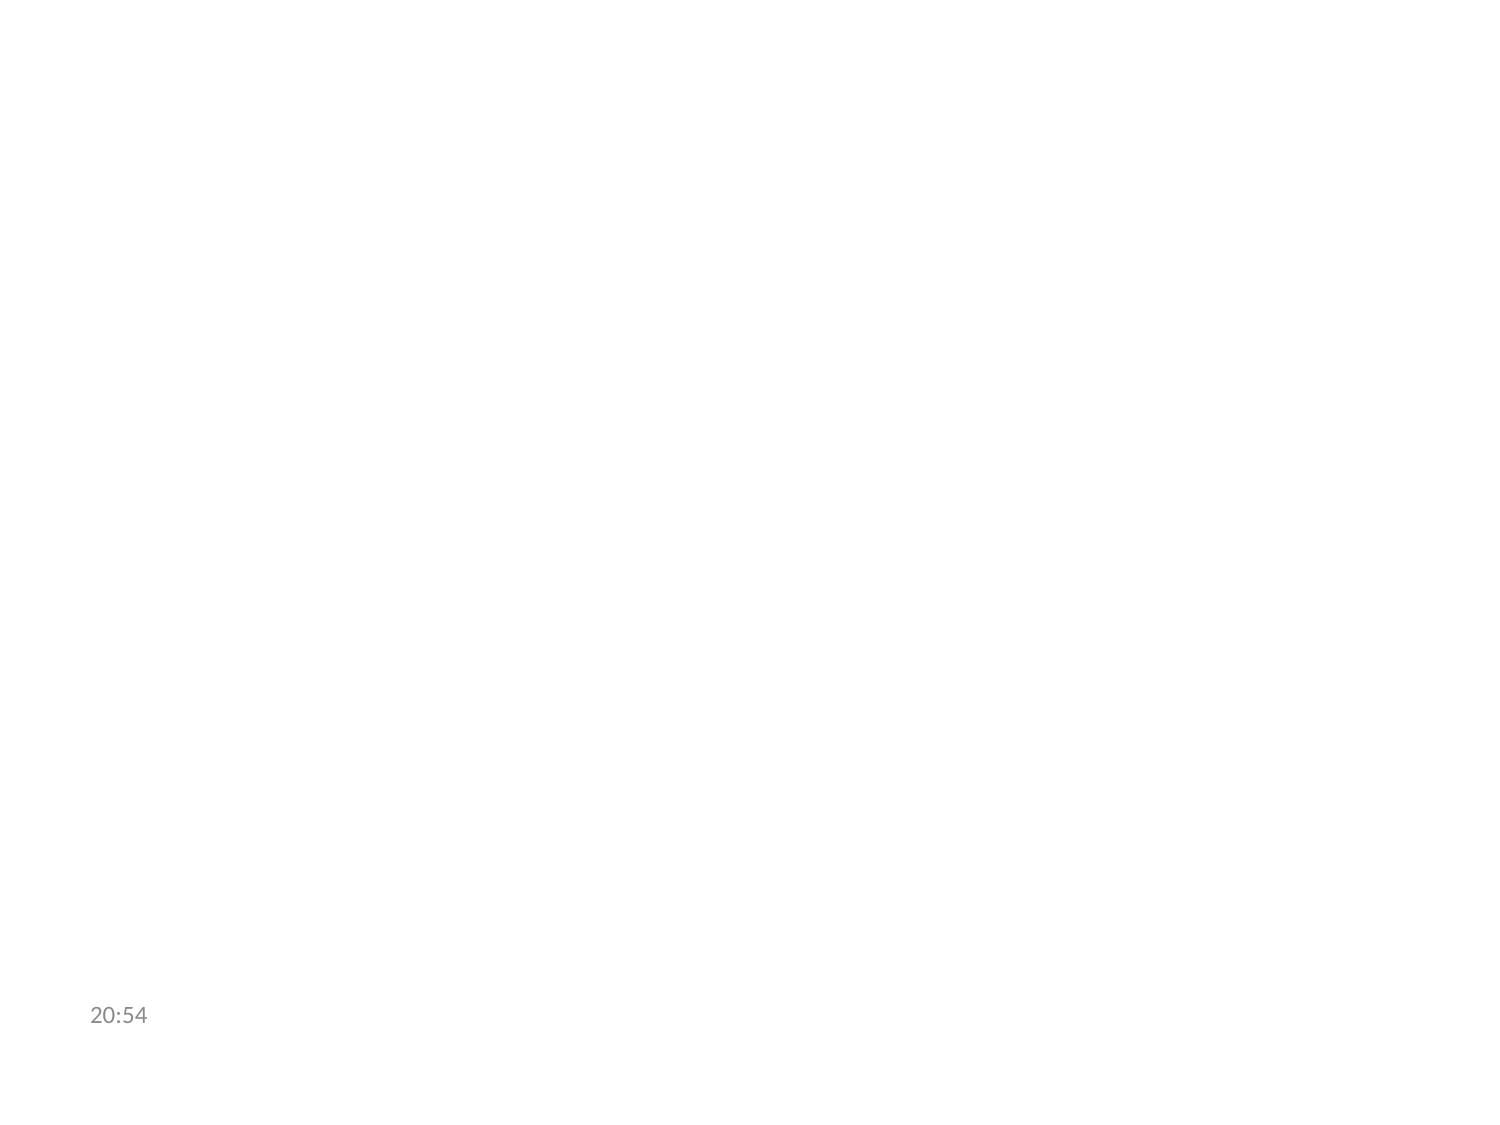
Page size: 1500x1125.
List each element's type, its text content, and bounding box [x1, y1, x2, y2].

text_box 15:35 [75, 983, 425, 1044]
